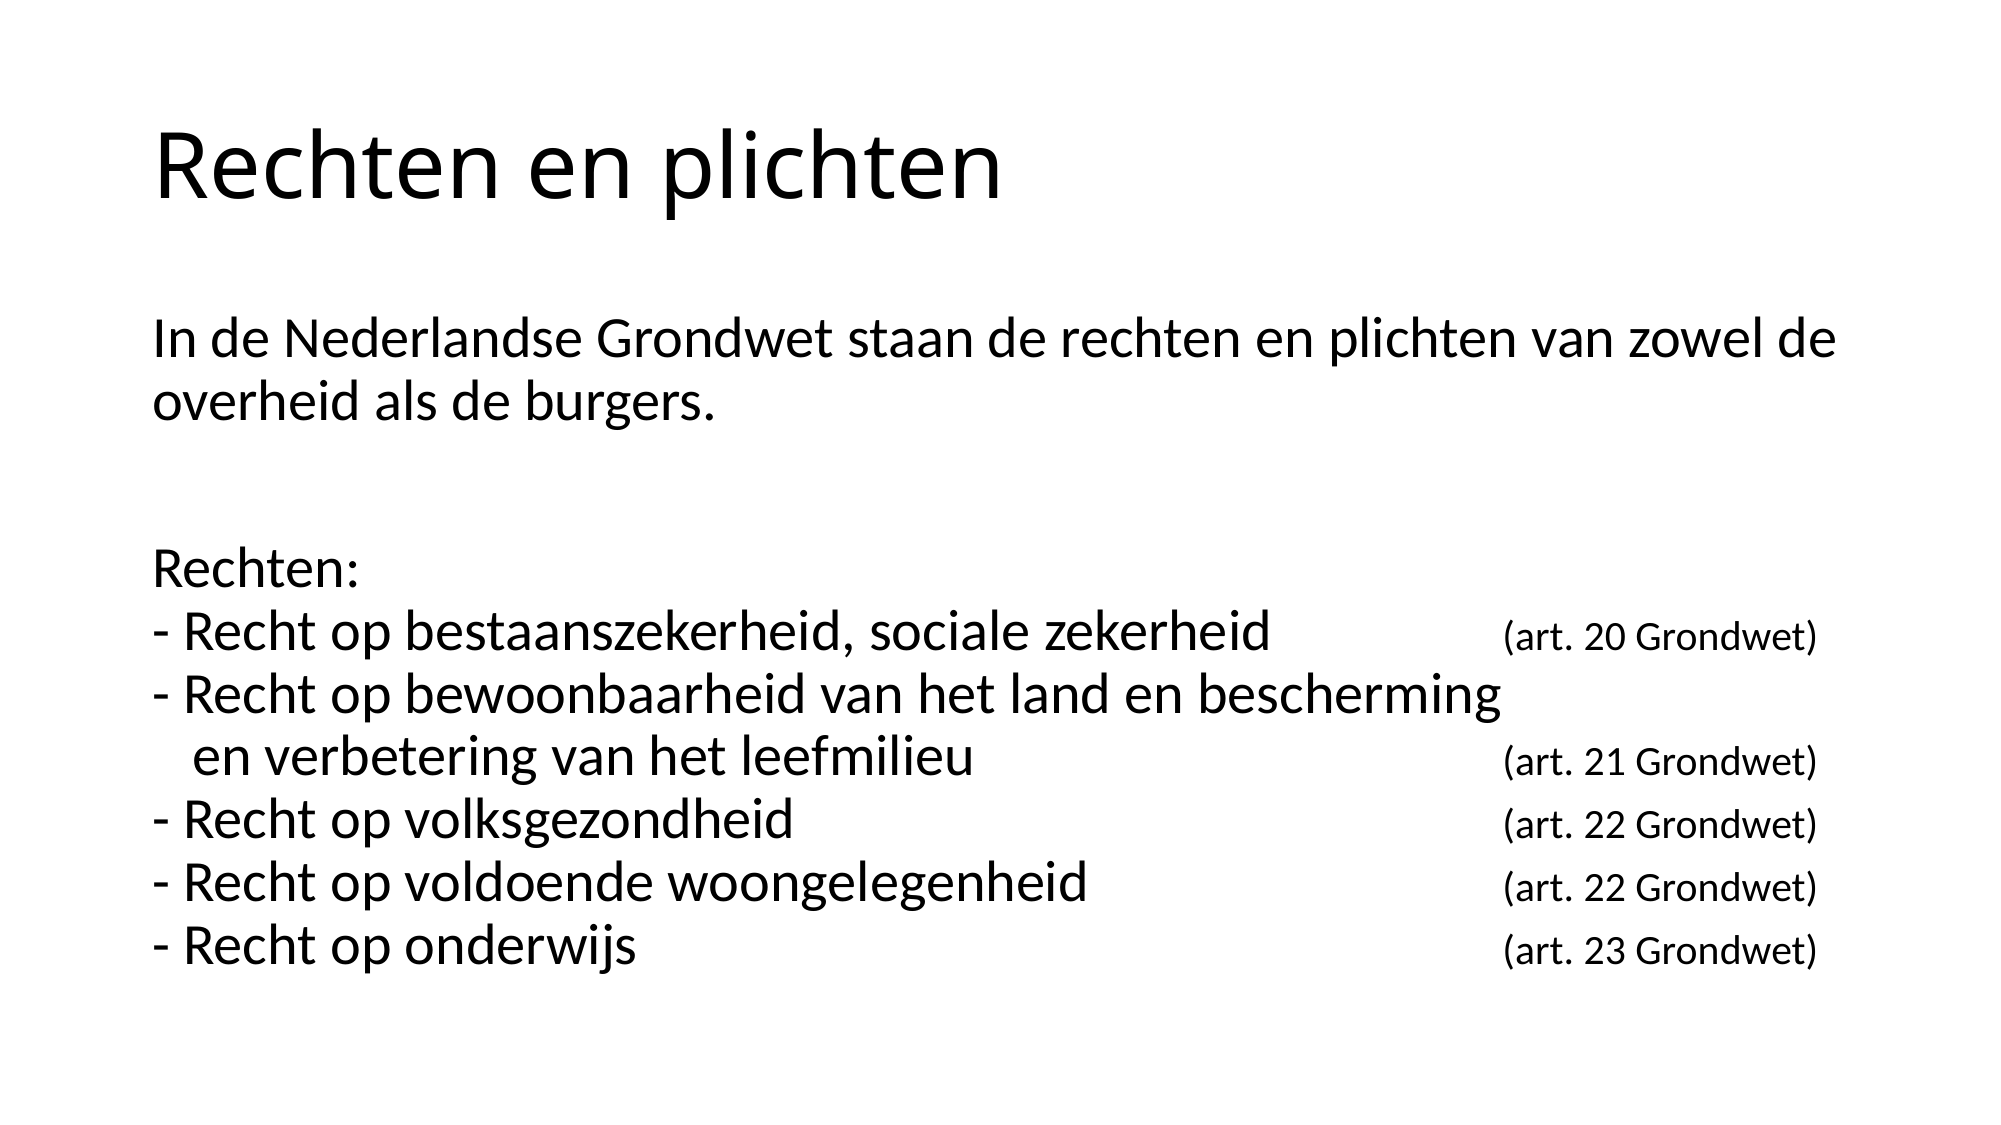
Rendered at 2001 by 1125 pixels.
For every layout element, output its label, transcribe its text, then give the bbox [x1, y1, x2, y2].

list In de Nederlandse Grondwet staan de rechten en plichten van zowel de overheid als de burgers. Rechten: - Recht op bestaanszekerheid, sociale zekerheid (art. 20 Grondwet) - Recht op bewoonbaarheid van het land en bescherming en verbetering van het leefmilieu (art. 21 Grondwet) - Recht op volksgezondheid (art. 22 Grondwet) - Recht op voldoende woongelegenheid (art. 22 Grondwet) - Recht op onderwijs (art. 23 Grondwet) [137, 299, 1976, 1014]
title Rechten en plichten [137, 59, 1863, 278]
